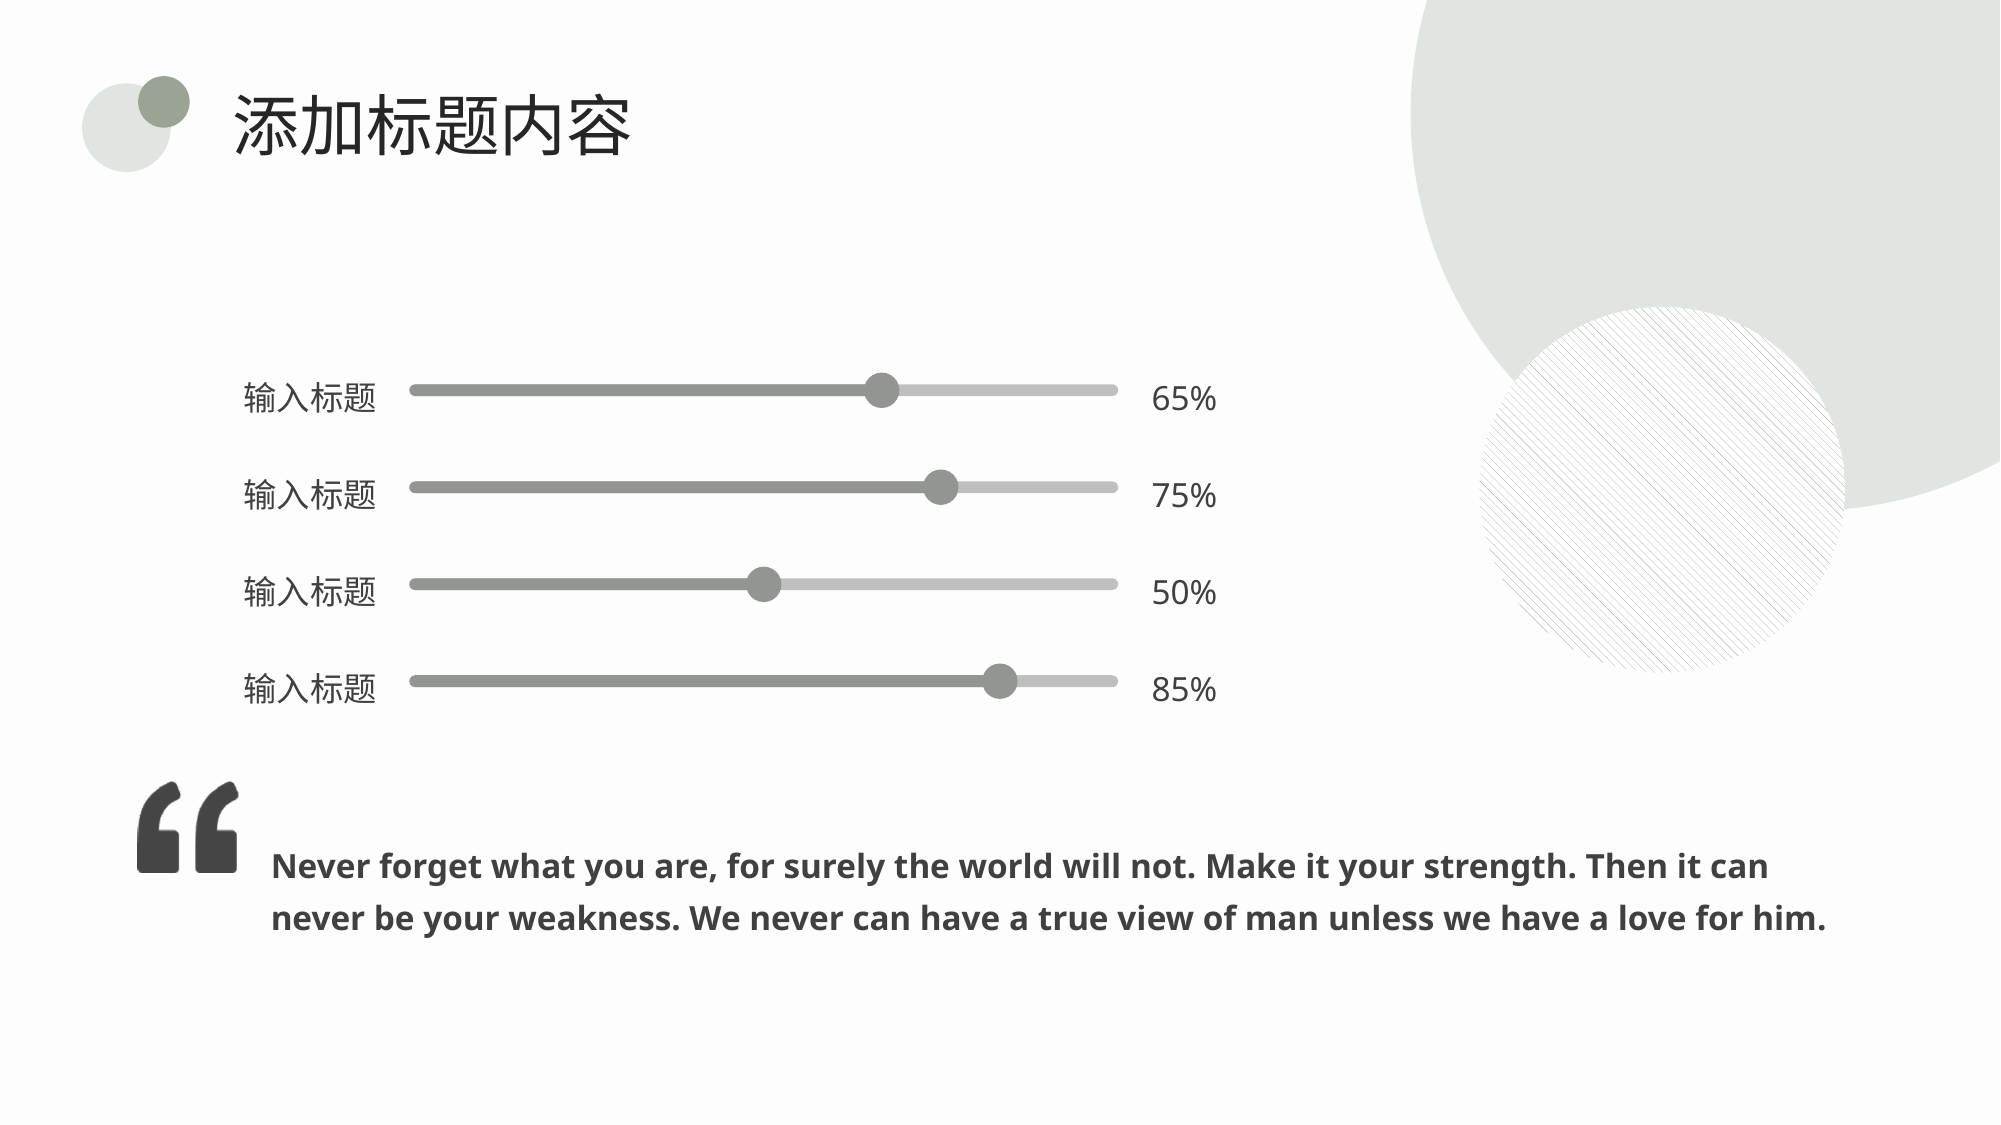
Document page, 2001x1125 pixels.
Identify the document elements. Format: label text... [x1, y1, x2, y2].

text_box Never forget what you are, for surely the world will not. Make it your strength. Then it can never be your weakness. We never can have a true view of man unless we have a love for him. [256, 825, 1881, 945]
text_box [227, 359, 1235, 712]
text_box [1478, 305, 1847, 674]
text_box [1409, 0, 2000, 510]
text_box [81, 76, 190, 172]
text_box 添加标题内容 [218, 76, 649, 171]
picture [137, 780, 239, 873]
